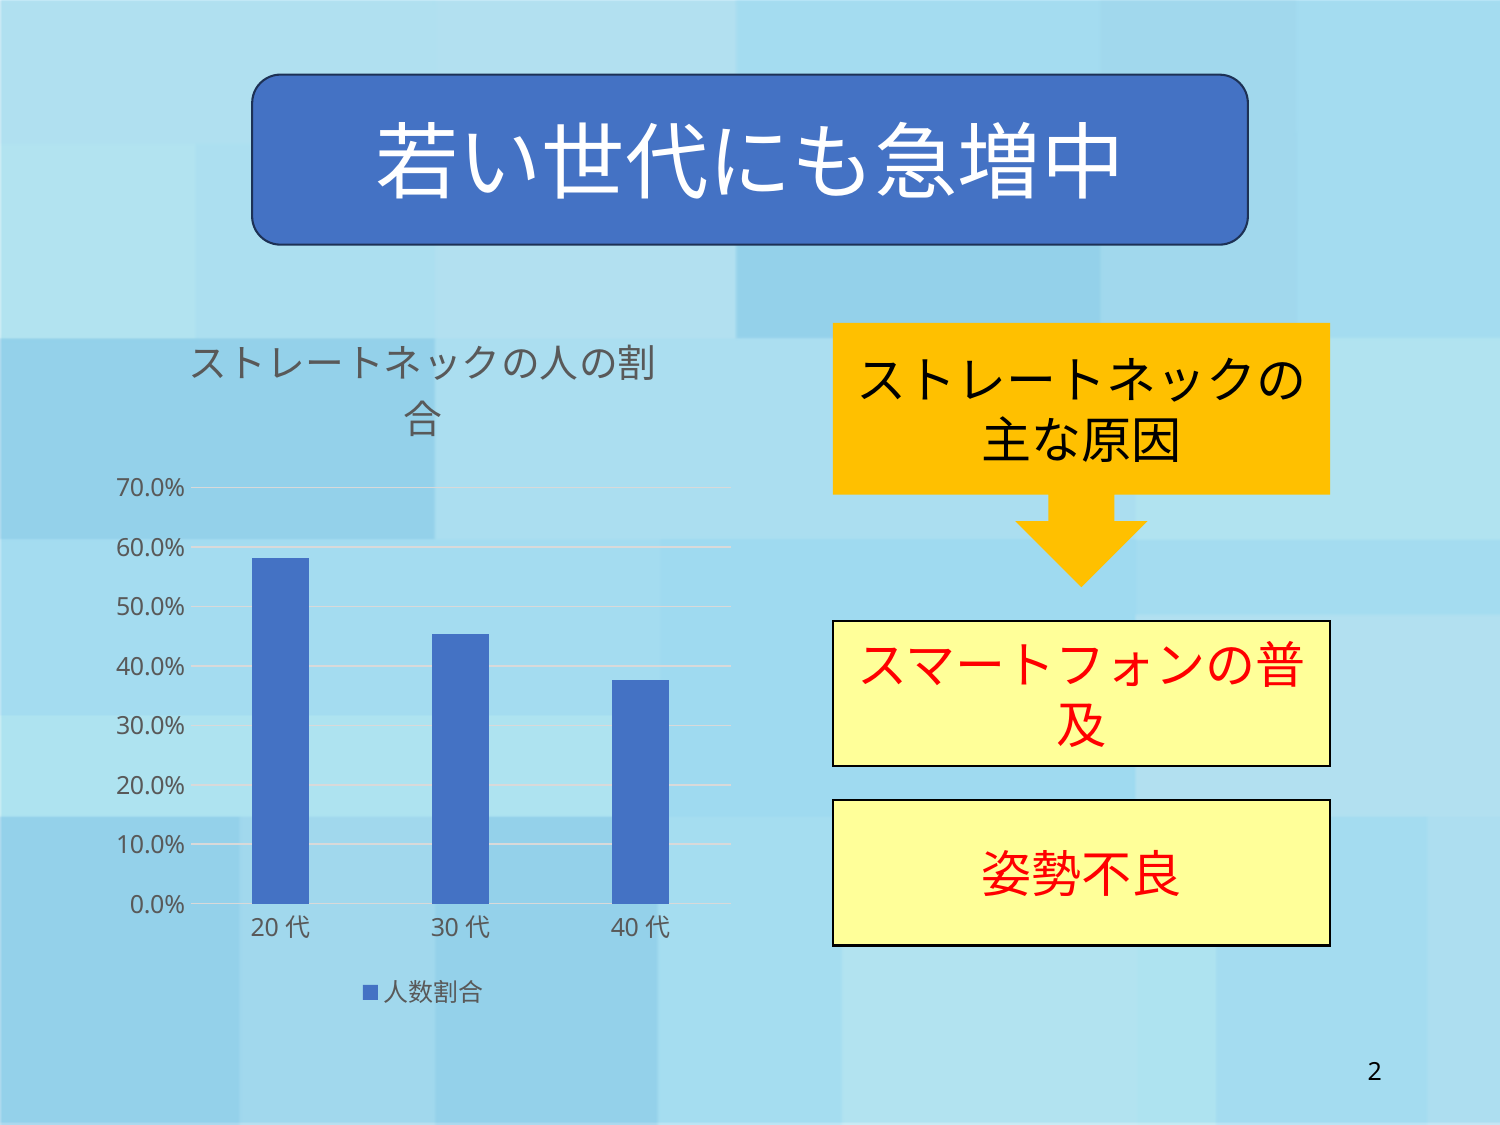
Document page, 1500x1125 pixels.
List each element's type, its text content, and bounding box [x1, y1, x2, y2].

text_box スマートフォンの普及 [832, 620, 1331, 767]
slide_number 2 [1059, 1042, 1397, 1103]
text_box 姿勢不良 [832, 799, 1331, 947]
text_box 若い世代にも急増中 [251, 73, 1249, 246]
chart [103, 297, 744, 1016]
picture [0, 0, 1500, 1125]
text_box ストレートネックの 主な原因 [831, 321, 1332, 589]
